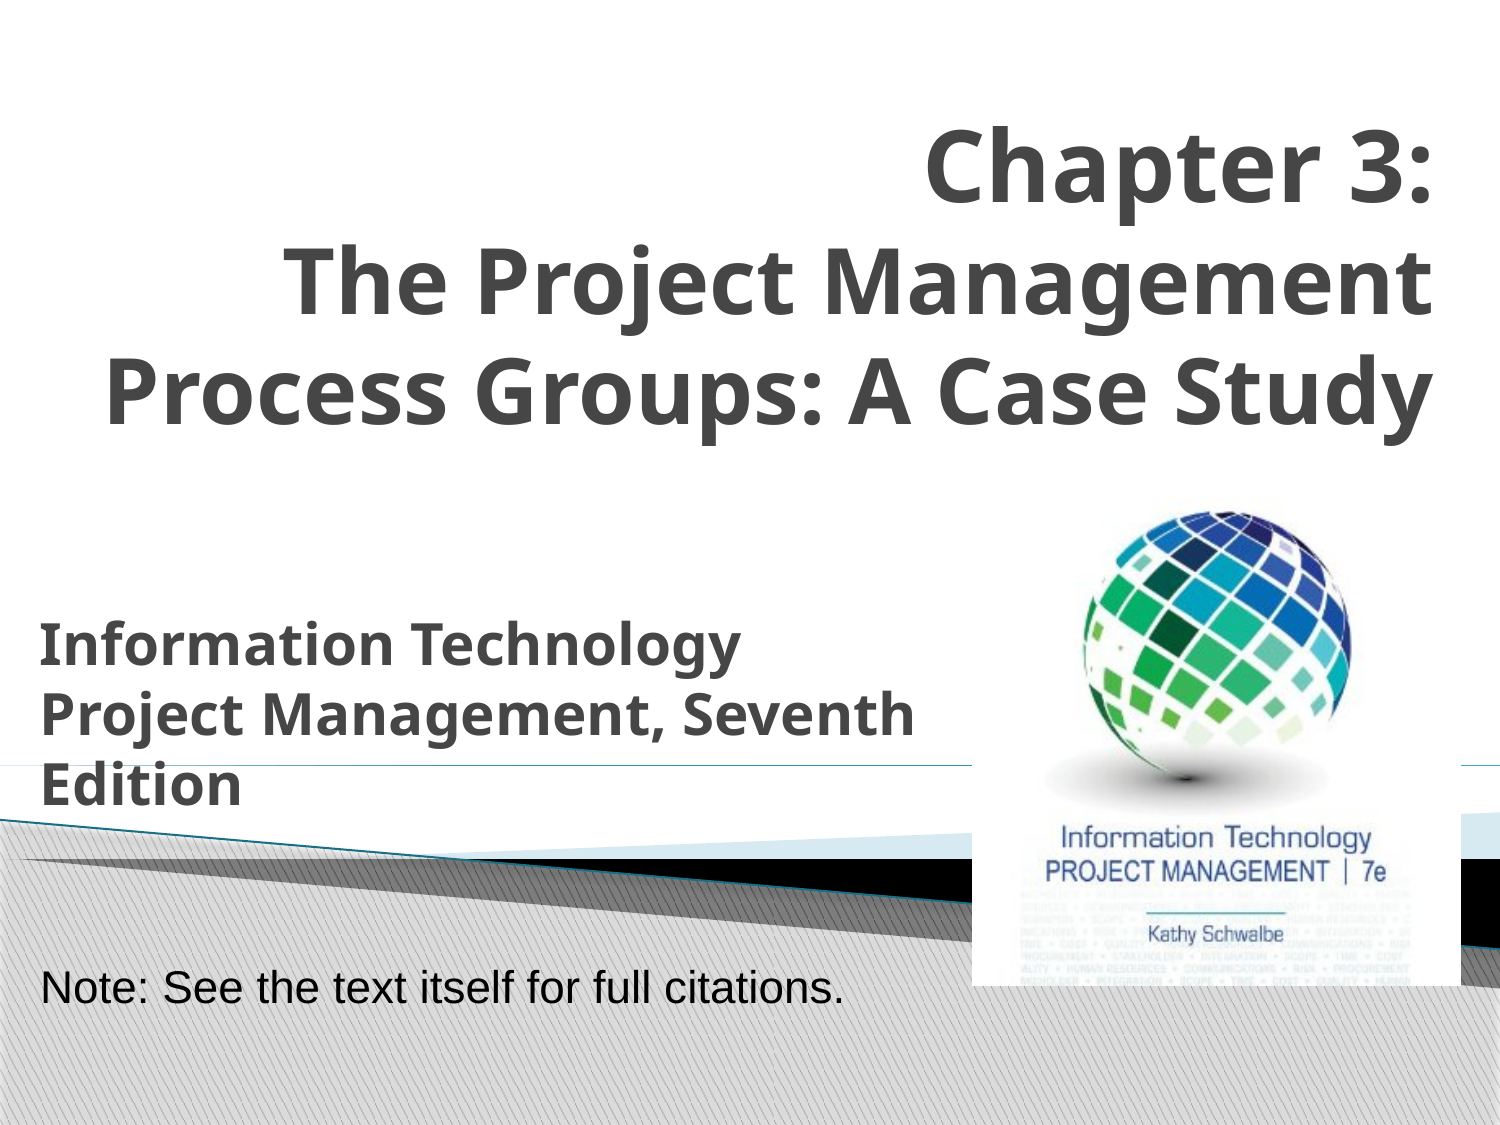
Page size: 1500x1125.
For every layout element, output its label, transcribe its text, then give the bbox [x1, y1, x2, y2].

text_box Information Technology Project Management, Seventh Edition [24, 599, 966, 822]
title Chapter 3: The Project Management Process Groups: A Case Study [0, 149, 1450, 451]
picture [5, 497, 1500, 989]
text_box Note: See the text itself for full citations. [25, 950, 861, 1020]
